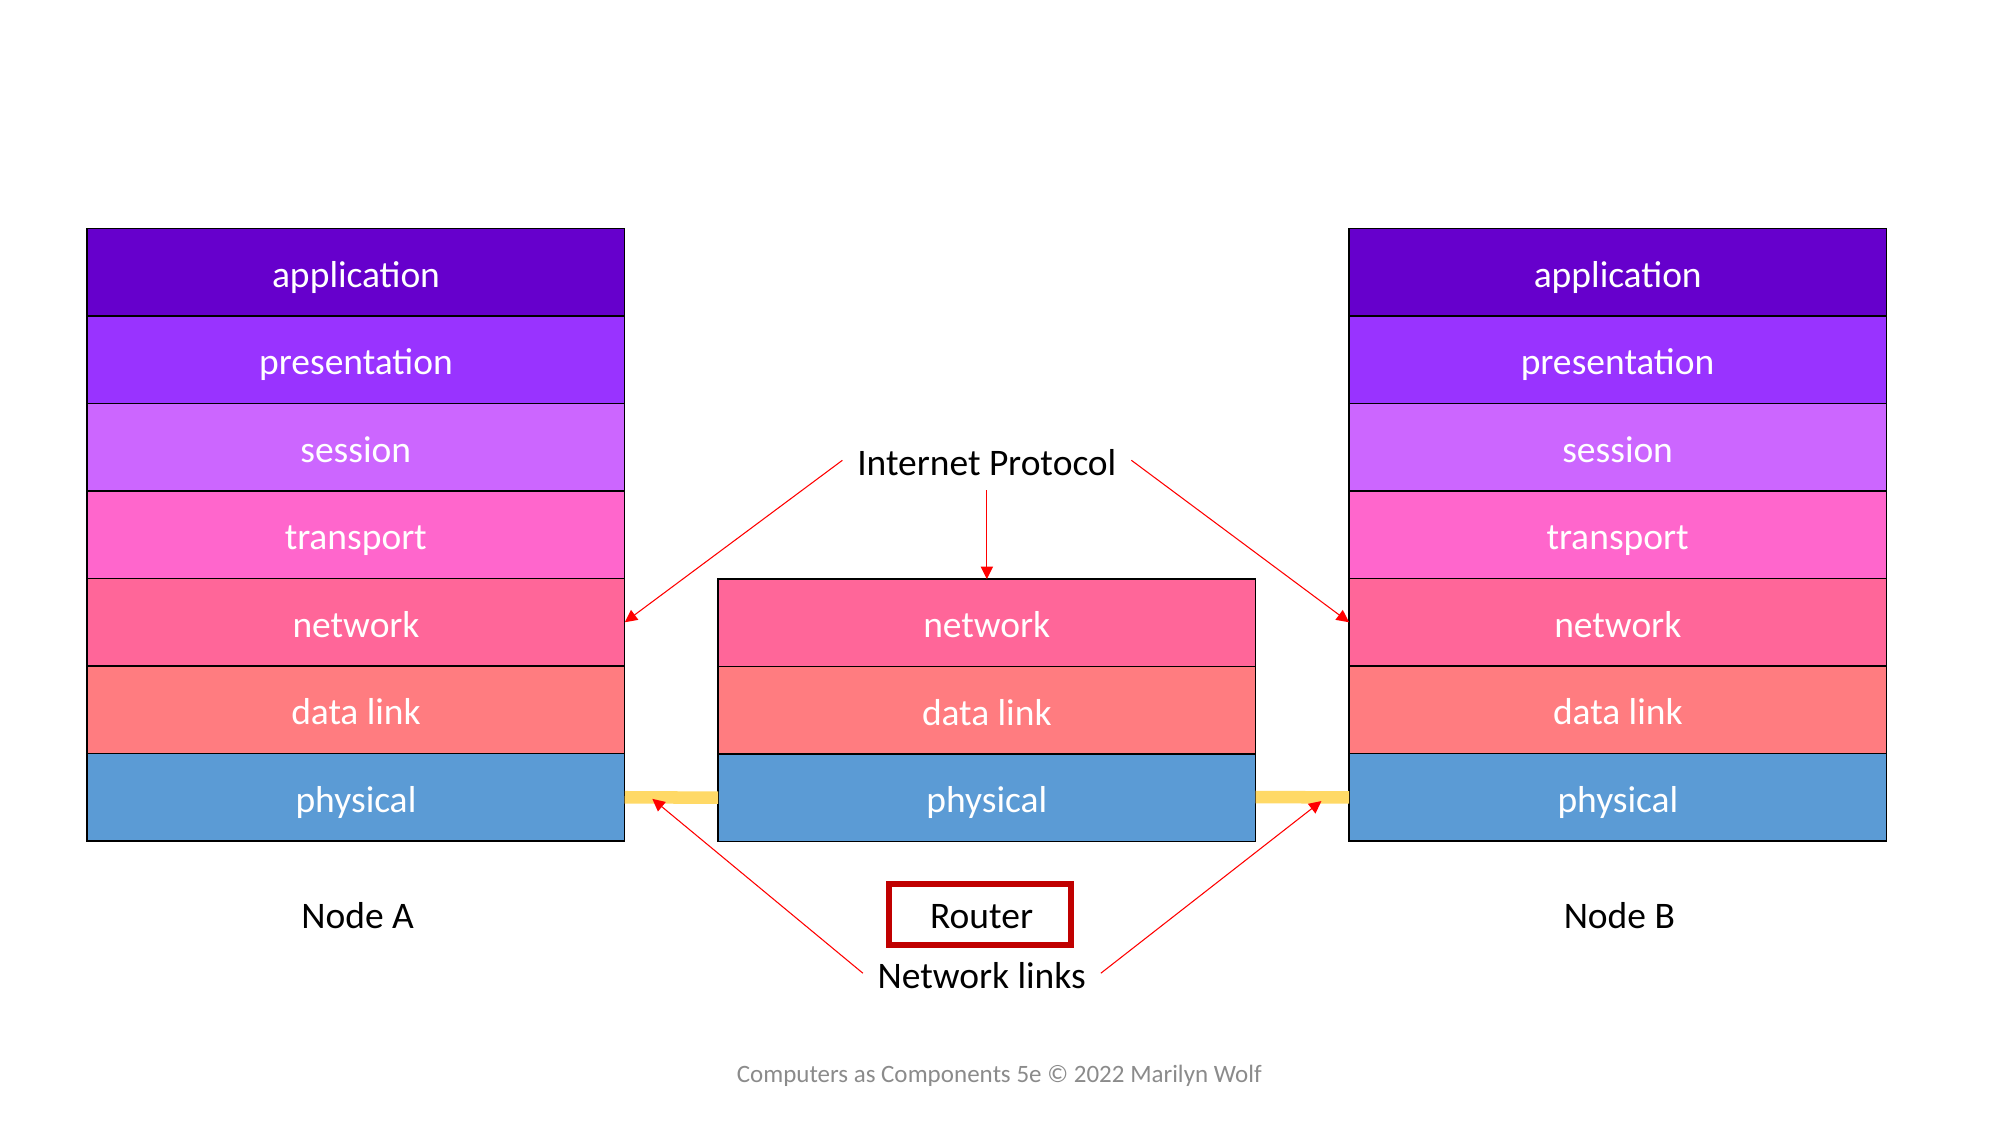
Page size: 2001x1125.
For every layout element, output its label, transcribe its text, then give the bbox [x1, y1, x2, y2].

text_box presentation [1348, 316, 1887, 403]
text_box application [1348, 228, 1887, 316]
text_box physical [87, 754, 625, 841]
text_box data link [1348, 666, 1887, 754]
footer Computers as Components 5e © 2022 Marilyn Wolf [662, 1042, 1338, 1103]
text_box data link [87, 666, 625, 754]
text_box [652, 798, 1322, 1004]
text_box transport [1350, 491, 1887, 579]
text_box Node B [1549, 884, 1691, 944]
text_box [624, 430, 1350, 623]
text_box physical [718, 754, 1256, 798]
text_box physical [1348, 754, 1887, 841]
text_box presentation [87, 316, 625, 403]
text_box network [718, 623, 1256, 667]
text_box network [1348, 579, 1887, 666]
text_box session [1348, 403, 1887, 491]
text_box network [87, 579, 625, 666]
text_box data link [718, 667, 1256, 754]
text_box session [87, 403, 625, 491]
text_box application [87, 228, 625, 316]
text_box Node A [286, 884, 430, 944]
text_box transport [87, 491, 624, 579]
